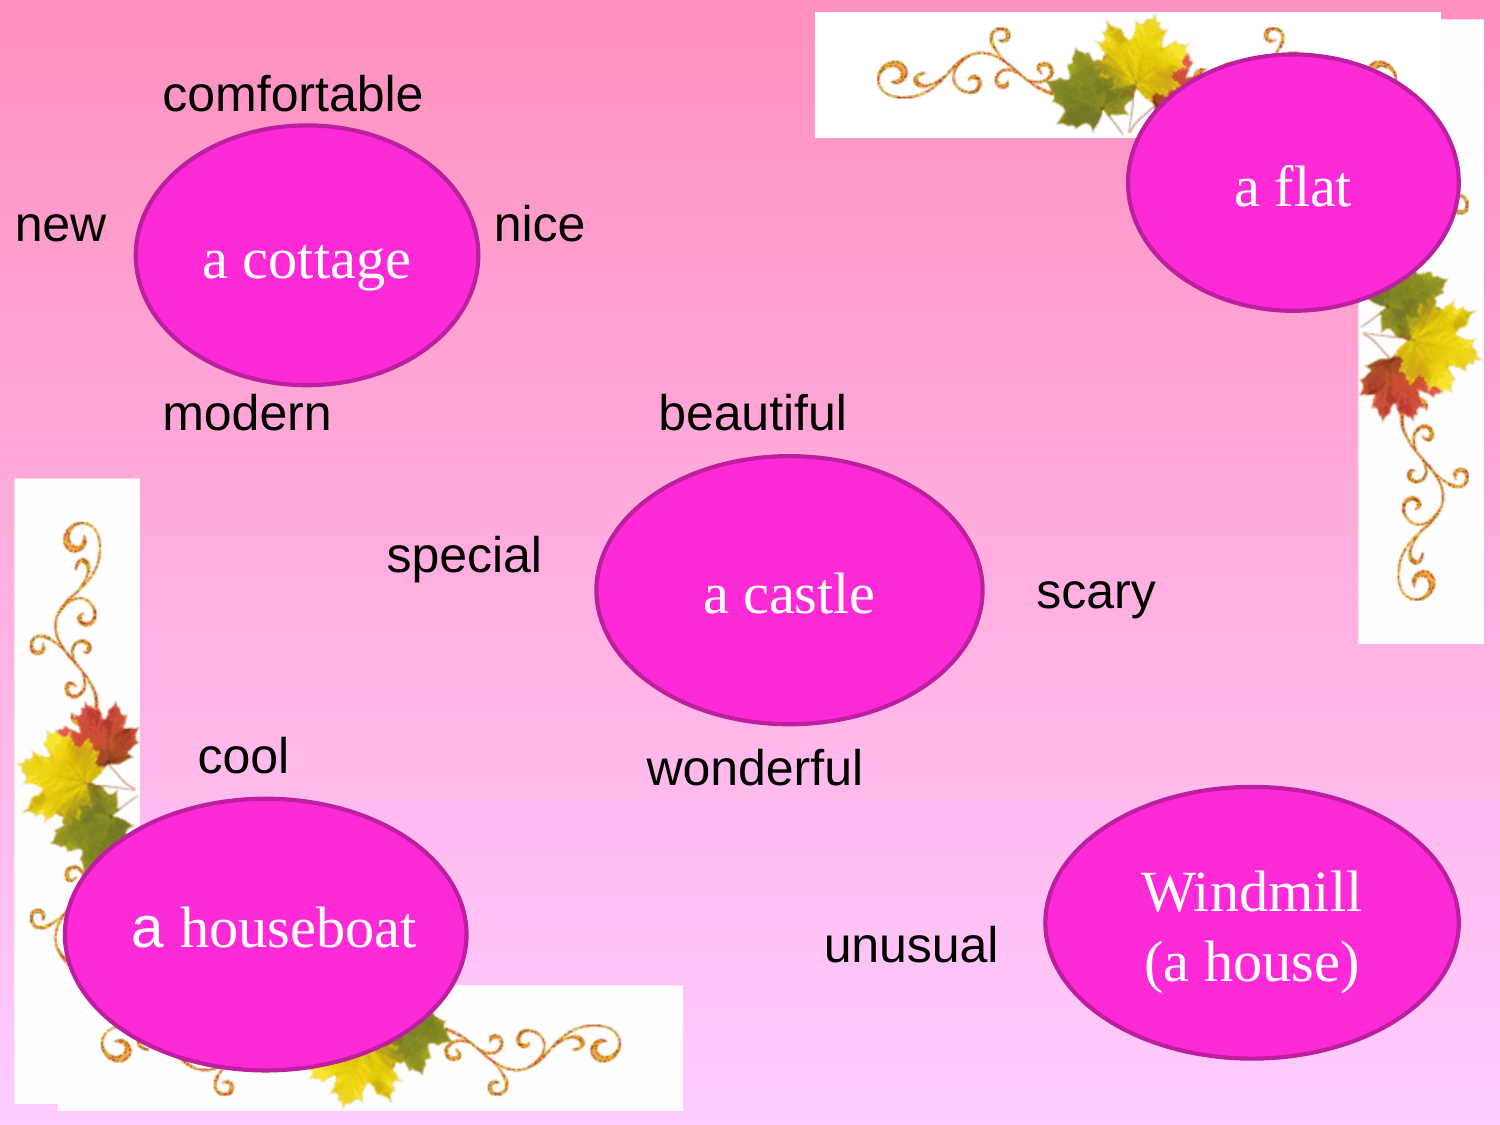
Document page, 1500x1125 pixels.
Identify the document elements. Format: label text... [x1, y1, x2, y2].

text_box a cottage [133, 130, 481, 373]
text_box Windmill (a house) [1044, 784, 1461, 1061]
text_box wonderful [631, 727, 892, 803]
text_box a houseboat [100, 881, 632, 967]
text_box modern [147, 373, 396, 449]
text_box beautiful [643, 373, 960, 449]
text_box new [0, 184, 148, 260]
text_box special [371, 515, 585, 590]
text_box a castle [594, 454, 985, 727]
text_box scary [1021, 550, 1173, 626]
text_box comfortable [147, 54, 467, 130]
text_box [62, 796, 463, 1073]
text_box unusual [809, 905, 1067, 980]
text_box a flat [1125, 52, 1461, 313]
picture [15, 479, 139, 1103]
text_box nice [479, 184, 601, 260]
picture [815, 12, 1483, 643]
text_box cool [182, 715, 337, 791]
picture [58, 986, 682, 1110]
